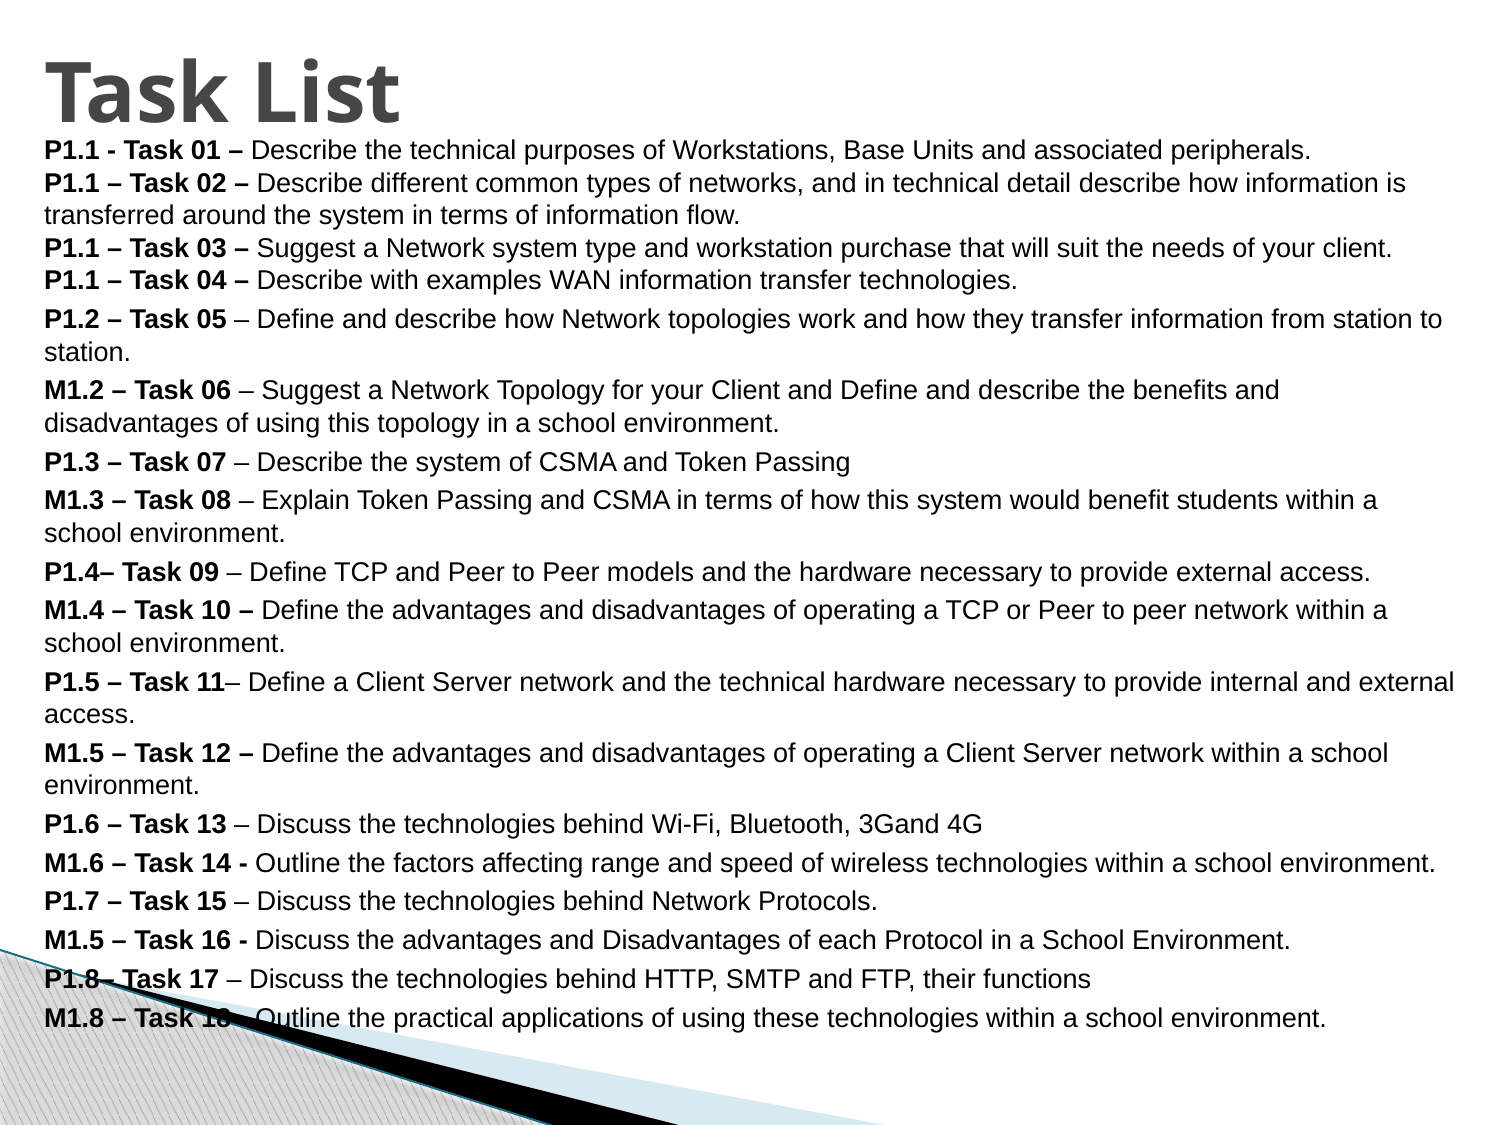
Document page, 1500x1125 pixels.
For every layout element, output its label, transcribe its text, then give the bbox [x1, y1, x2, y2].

list P1.1 - Task 01 – Describe the technical purposes of Workstations, Base Units and associated peripherals. P1.1 – Task 02 – Describe different common types of networks, and in technical detail describe how information is transferred around the system in terms of information flow. P1.1 – Task 03 – Suggest a Network system type and workstation purchase that will suit the needs of your client. P1.1 – Task 04 – Describe with examples WAN information transfer technologies. P1.2 – Task 05 – Define and describe how Network topologies work and how they transfer information from station to station. M1.2 – Task 06 – Suggest a Network Topology for your Client and Define and describe the benefits and disadvantages of using this topology in a school environment. P1.3 – Task 07 – Describe the system of CSMA and Token Passing M1.3 – Task 08 – Explain Token Passing and CSMA in terms of how this system would benefit students within a school environment. P1.4– Task 09 – Define TCP and Peer to Peer models and the hardware necessary to provide external access. M1.4 – Task 10 – Define the advantages and disadvantages of operating a TCP or Peer to peer network within a school environment. P1.5 – Task 11– Define a Client Server network and the technical hardware necessary to provide internal and external access. M1.5 – Task 12 – Define the advantages and disadvantages of operating a Client Server network within a school environment. P1.6 – Task 13 – Discuss the technologies behind Wi-Fi, Bluetooth, 3Gand 4G M1.6 – Task 14 - Outline the factors affecting range and speed of wireless technologies within a school environment. P1.7 – Task 15 – Discuss the technologies behind Network Protocols. M1.5 – Task 16 - Discuss the advantages and Disadvantages of each Protocol in a School Environment. P1.8– Task 17 – Discuss the technologies behind HTTP, SMTP and FTP, their functions M1.8 – Task 18 - Outline the practical applications of using these technologies within a school environment. [29, 125, 1471, 1035]
title Task List [29, 30, 1447, 147]
